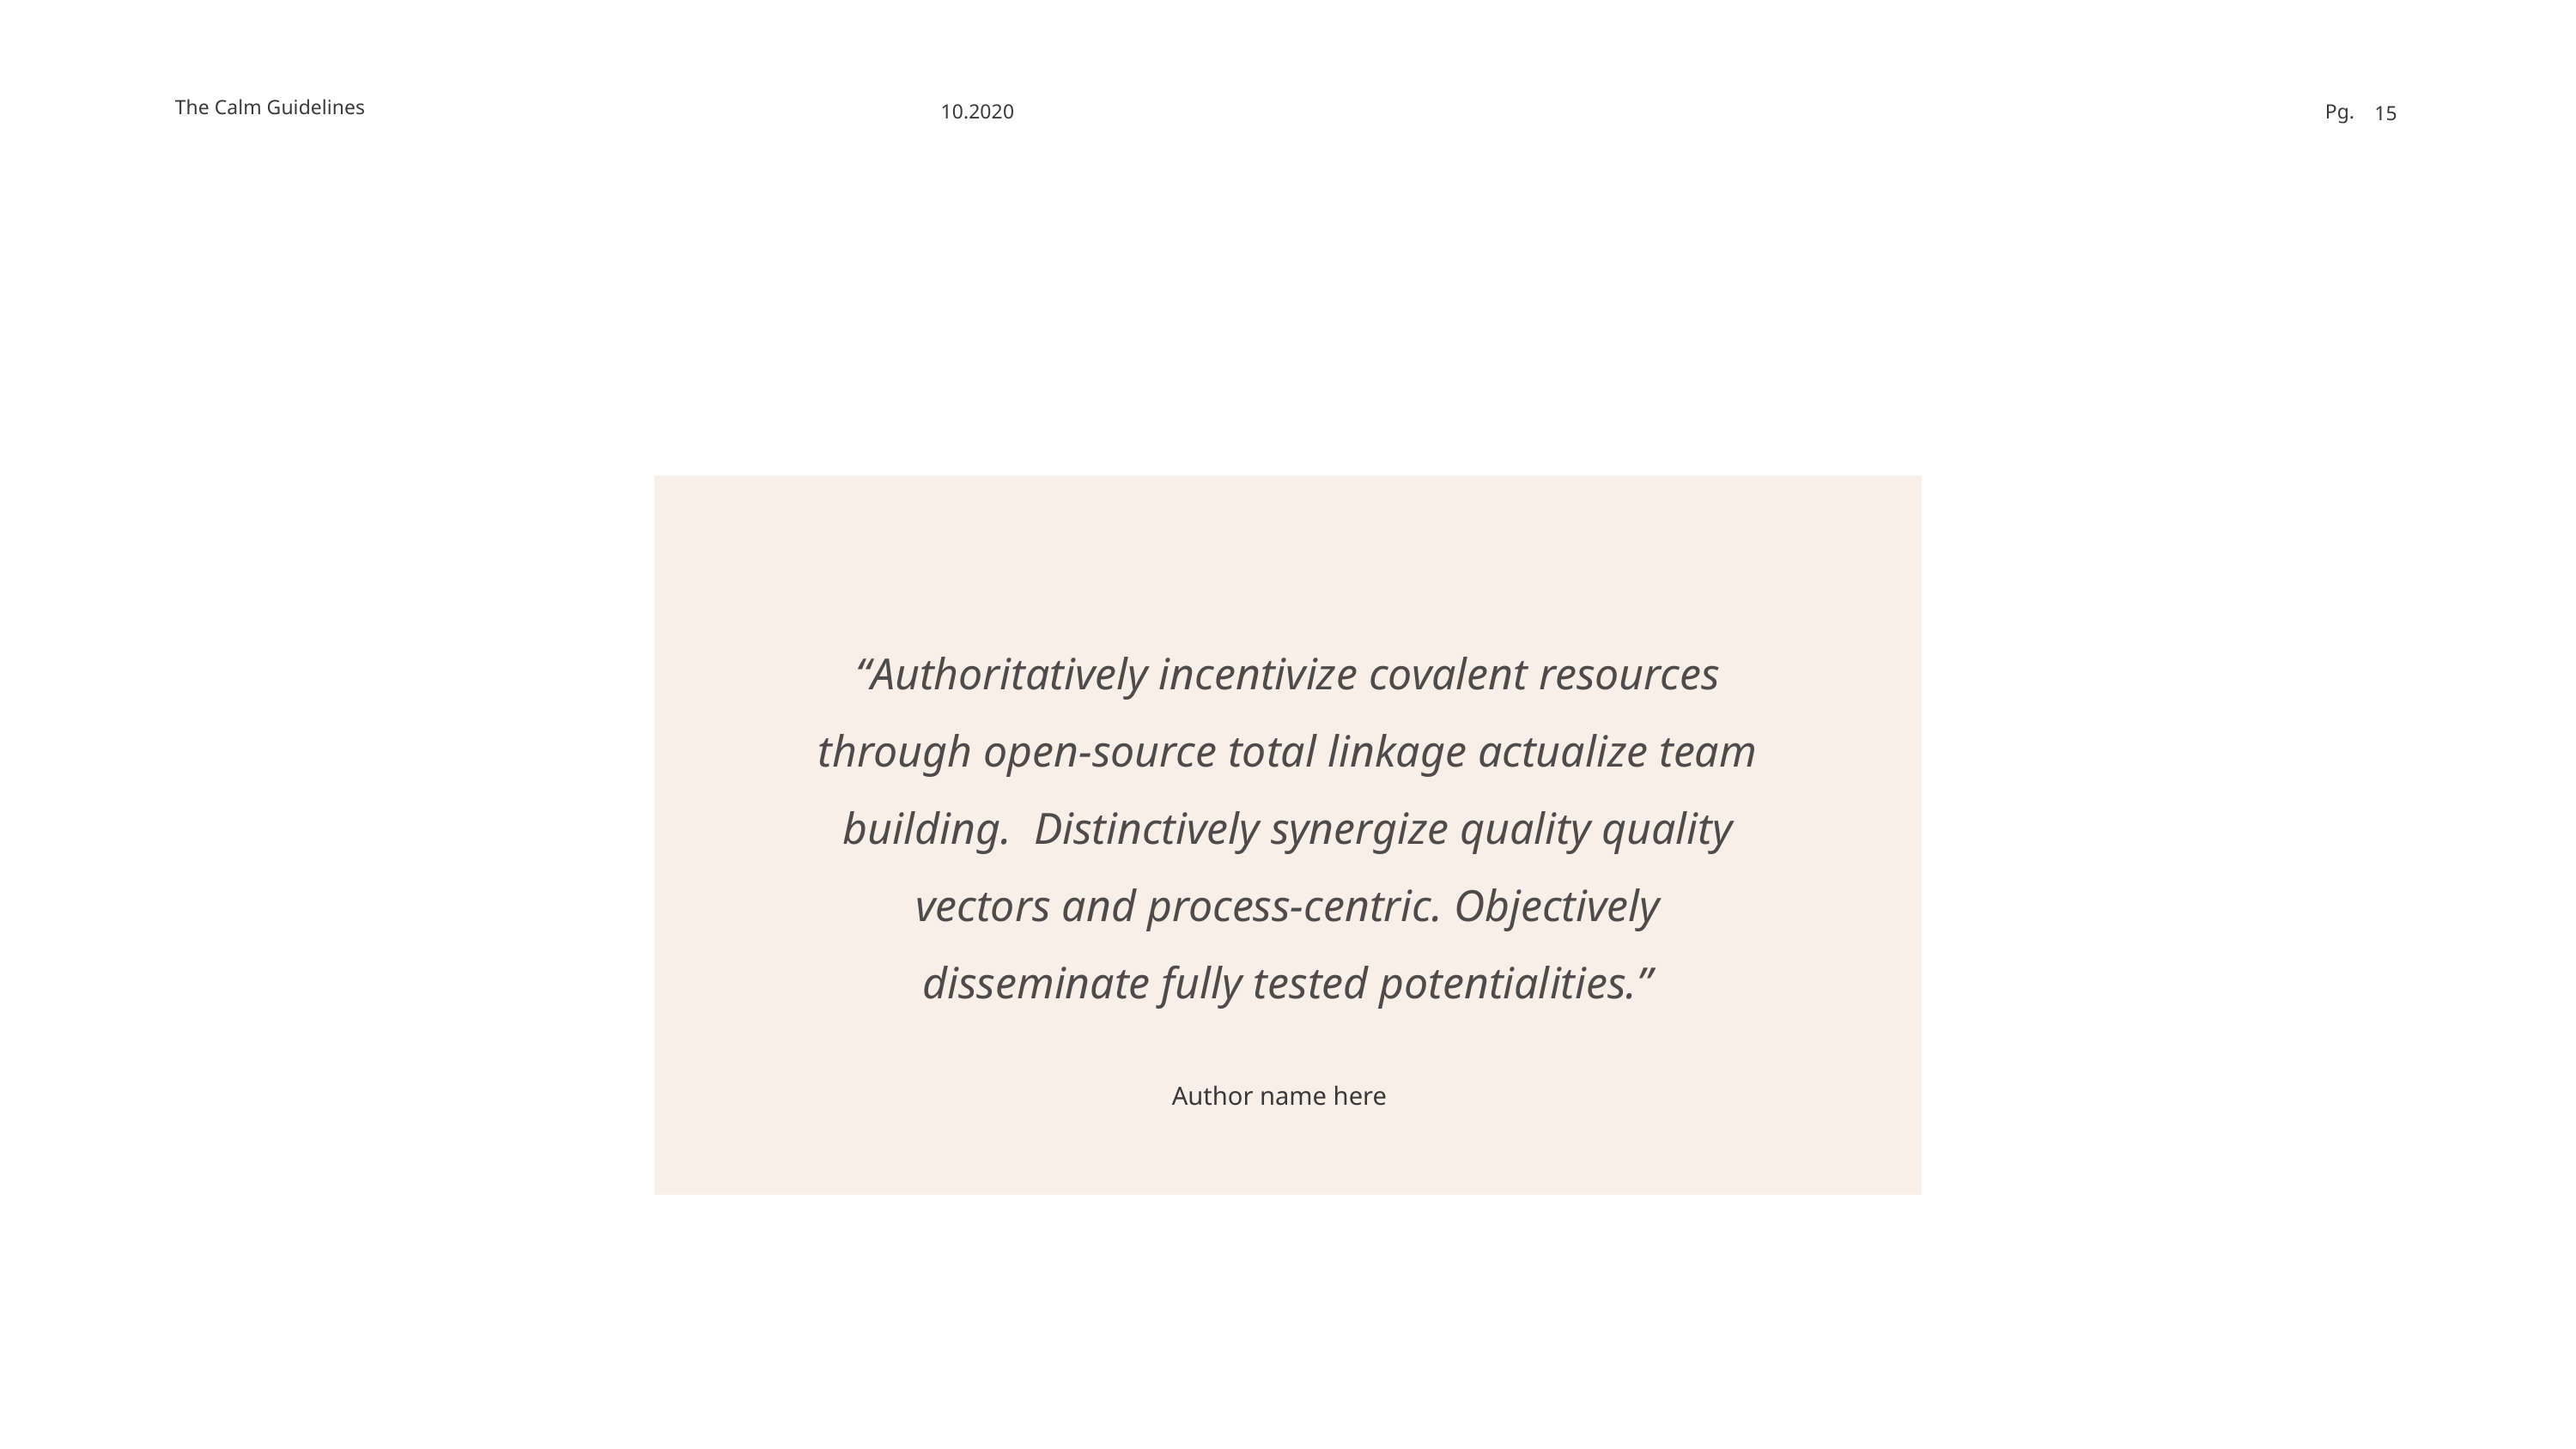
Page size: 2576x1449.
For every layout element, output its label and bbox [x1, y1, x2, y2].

picture [0, 221, 2576, 1449]
